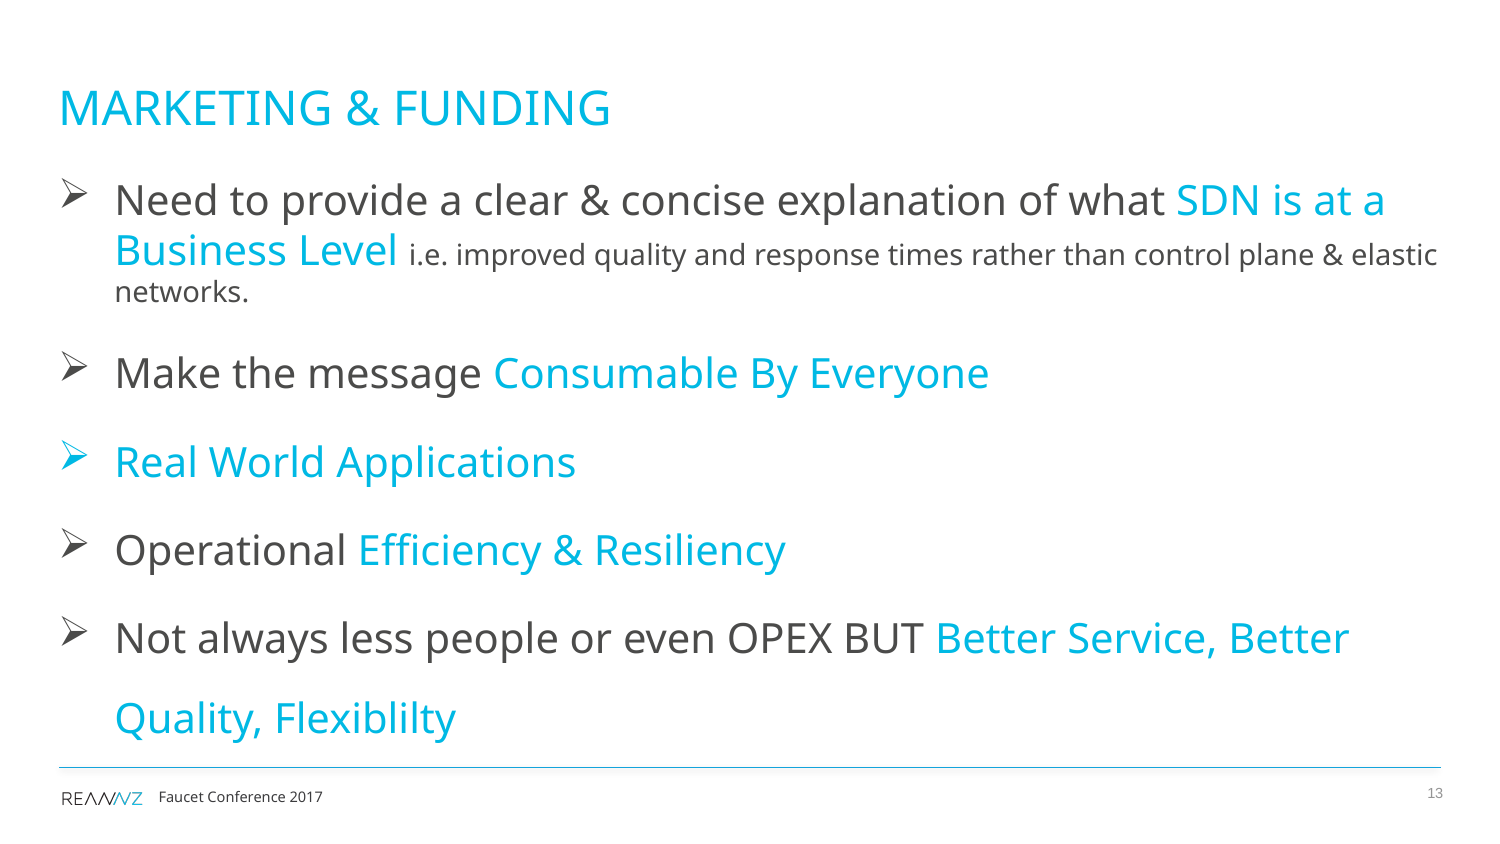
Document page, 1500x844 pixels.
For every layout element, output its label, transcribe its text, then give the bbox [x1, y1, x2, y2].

list Marketing & funding [58, 70, 1436, 138]
list Need to provide a clear & concise explanation of what SDN is at a Business Level i.e. improved quality and response times rather than control plane & elastic networks. Make the message Consumable By Everyone Real World Applications Operational Efficiency & Resiliency Not always less people or even OPEX BUT Better Service, Better Quality, Flexiblilty [58, 166, 1468, 721]
